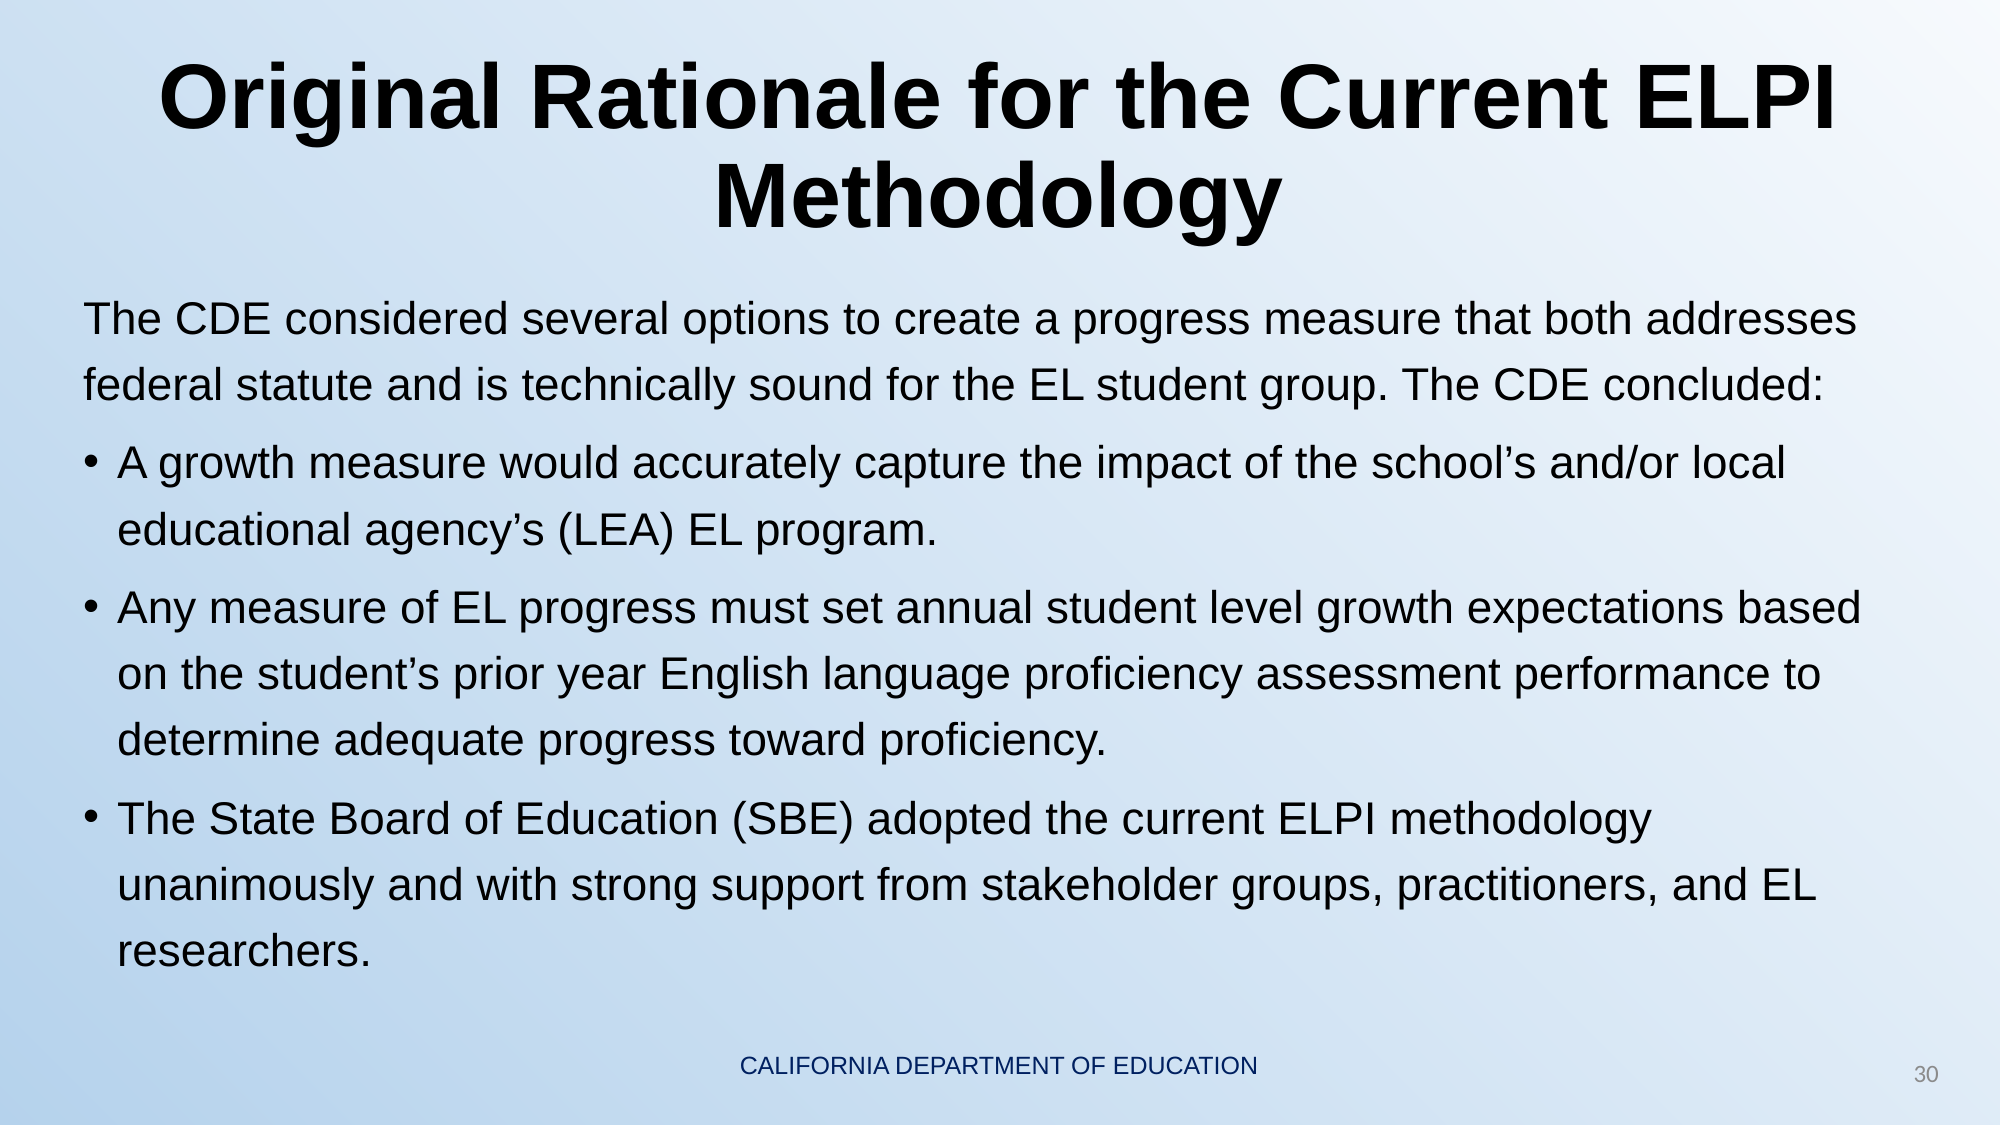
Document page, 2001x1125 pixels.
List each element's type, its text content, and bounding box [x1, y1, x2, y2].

slide_number 30 [1504, 1042, 1954, 1103]
title Original Rationale for the Current ELPI Methodology [68, 27, 1931, 270]
list The CDE considered several options to create a progress measure that both addresses federal statute and is technically sound for the EL student group. The CDE concluded: A growth measure would accurately capture the impact of the school’s and/or local educational agency’s (LEA) EL program. Any measure of EL progress must set annual student level growth expectations based on the student’s prior year English language proficiency assessment performance to determine adequate progress toward proficiency. The State Board of Education (SBE) adopted the current ELPI methodology unanimously and with strong support from stakeholder groups, practitioners, and EL researchers. [68, 270, 1931, 1043]
